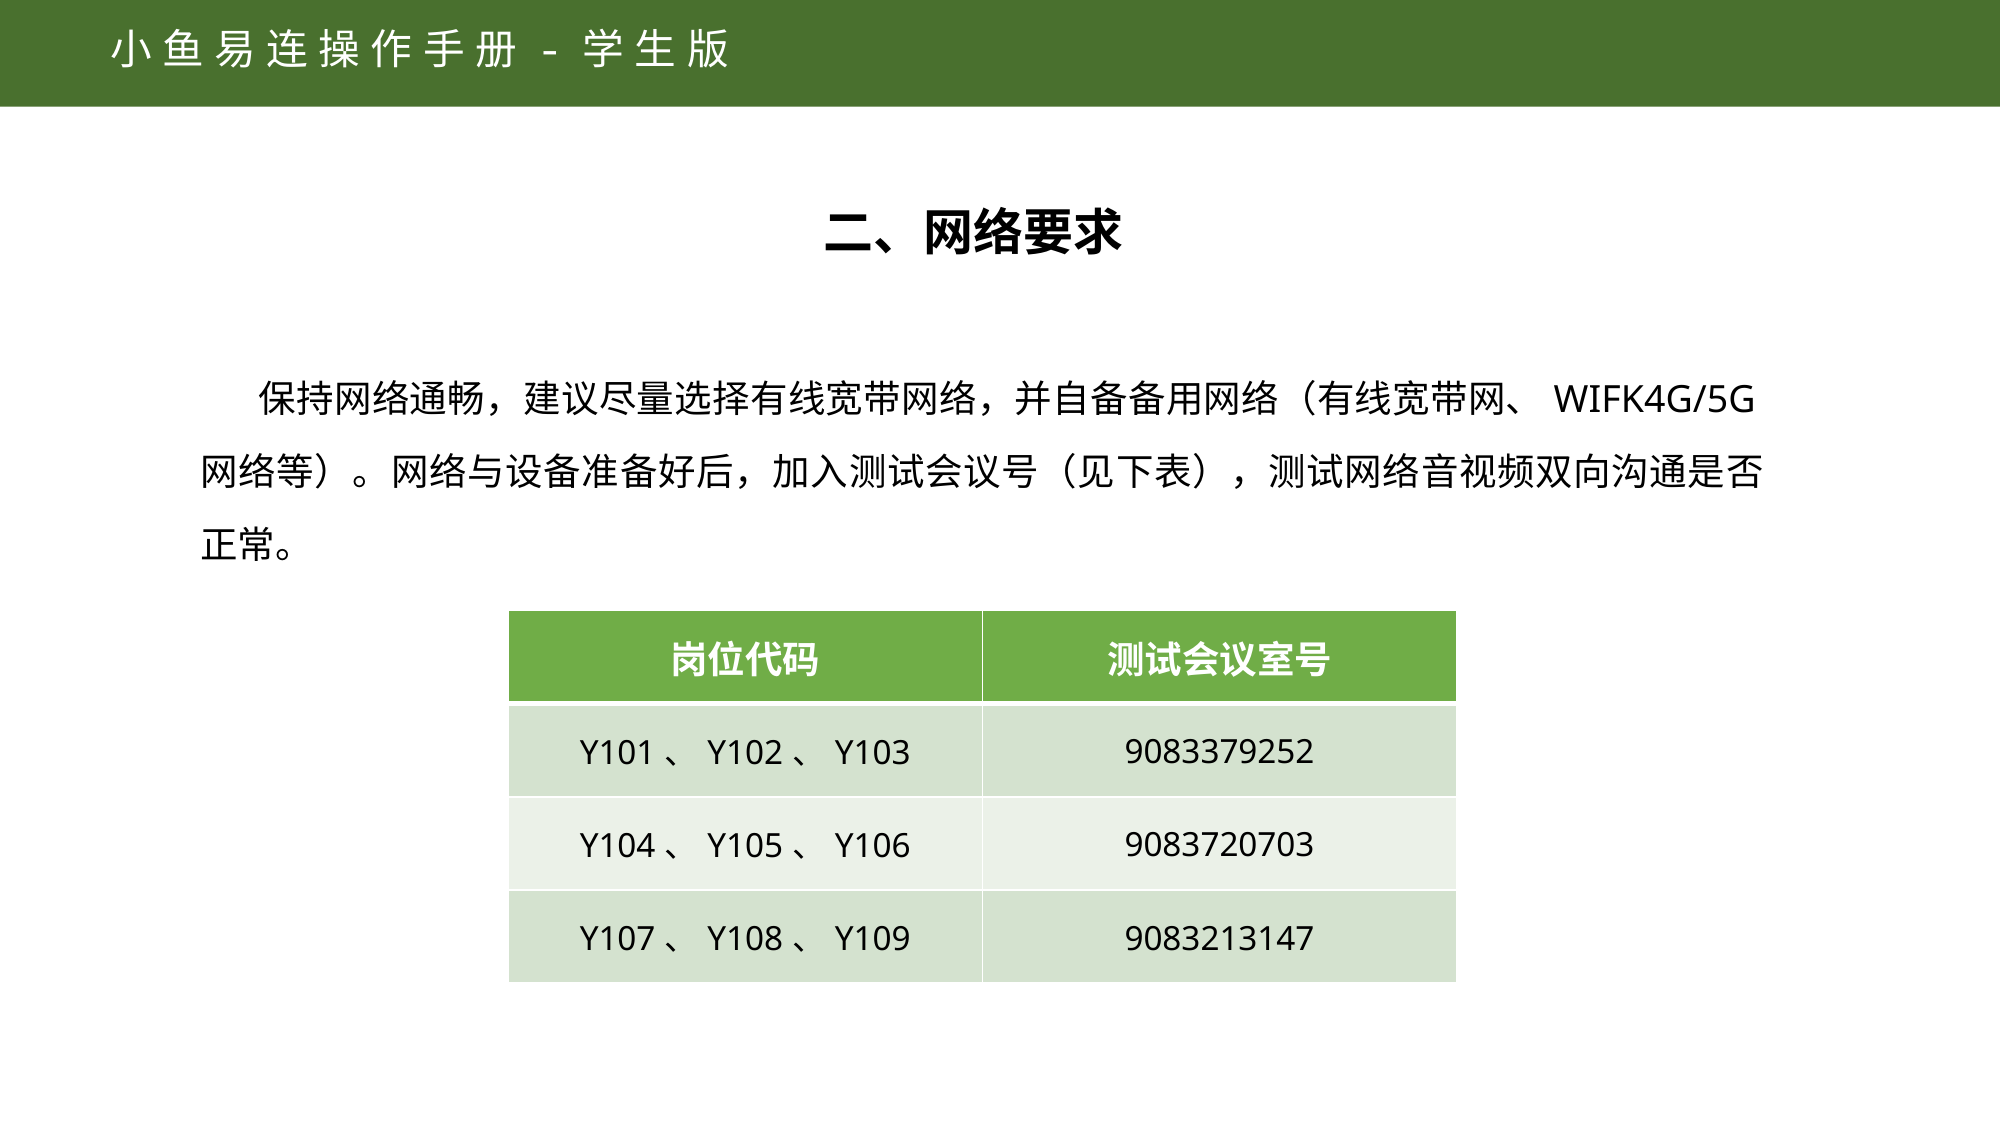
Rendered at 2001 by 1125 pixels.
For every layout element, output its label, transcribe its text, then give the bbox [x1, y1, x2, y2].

table_cell Y107、Y108、Y109 [509, 891, 982, 982]
text_box 二、网络要求 [808, 192, 1239, 268]
table_cell 9083379252 [983, 706, 1456, 796]
table_cell 9083720703 [983, 798, 1456, 889]
text_box 小鱼易连操作手册-学生版 [95, 15, 1345, 81]
text_box 保持网络通畅，建议尽量选择有线宽带网络，并自备备用网络（有线宽带网、WIFK4G/5G网络等）。网络与设备准备好后，加入测试会议号（见下表），测试网络音视频双向沟通是否正常。 [185, 339, 1780, 574]
table_cell Y104、Y105、Y106 [509, 798, 982, 889]
table_header 岗位代码 [509, 611, 982, 701]
text_box [0, 0, 2000, 108]
table_cell 9083213147 [983, 891, 1456, 982]
table_cell Y101、Y102、Y103 [509, 706, 982, 796]
table_header 测试会议室号 [983, 611, 1456, 701]
